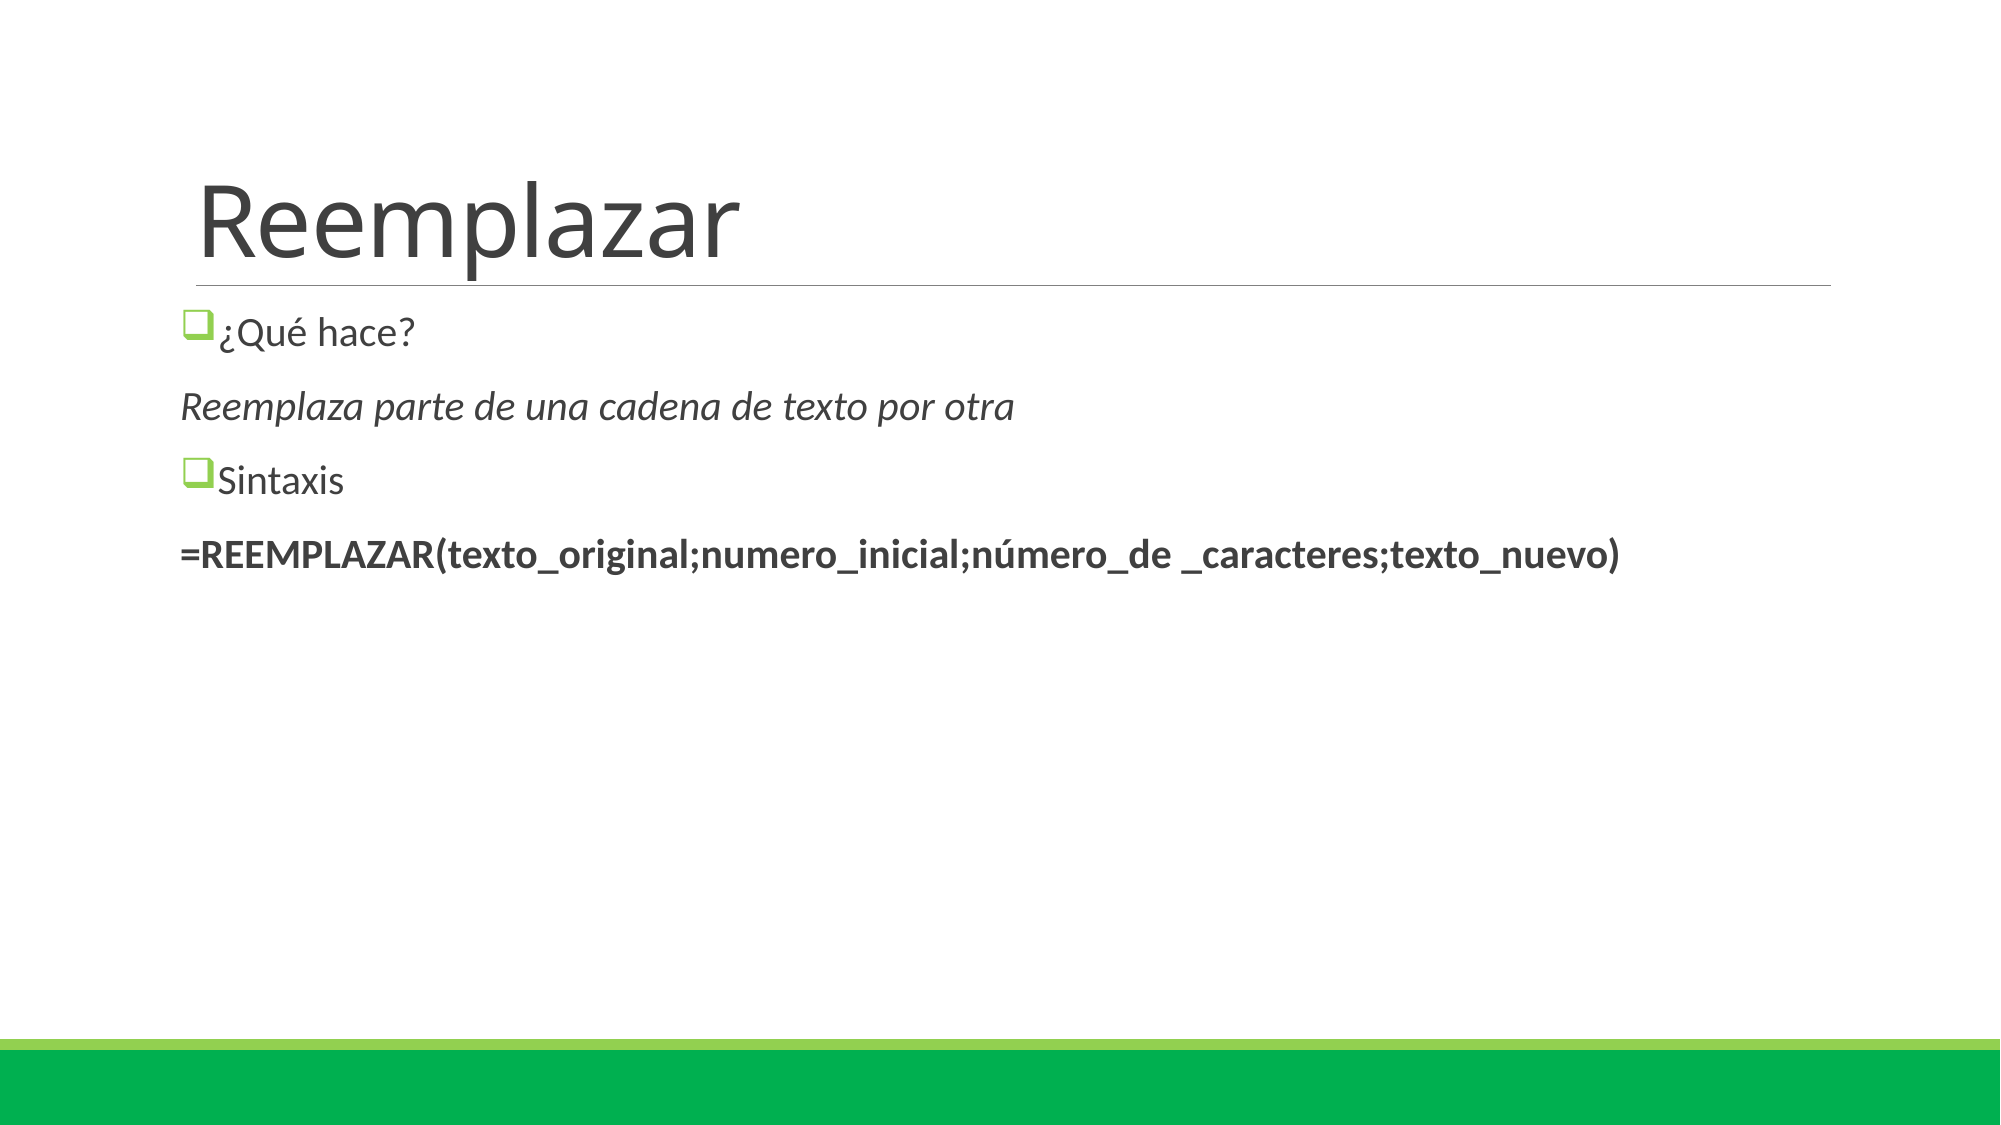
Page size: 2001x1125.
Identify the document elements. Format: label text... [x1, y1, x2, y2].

title Reemplazar [180, 47, 1830, 285]
list ¿Qué hace? Reemplaza parte de una cadena de texto por otra Sintaxis =REEMPLAZAR(texto_original;numero_inicial;número_de _caracteres;texto_nuevo) [180, 302, 1830, 963]
